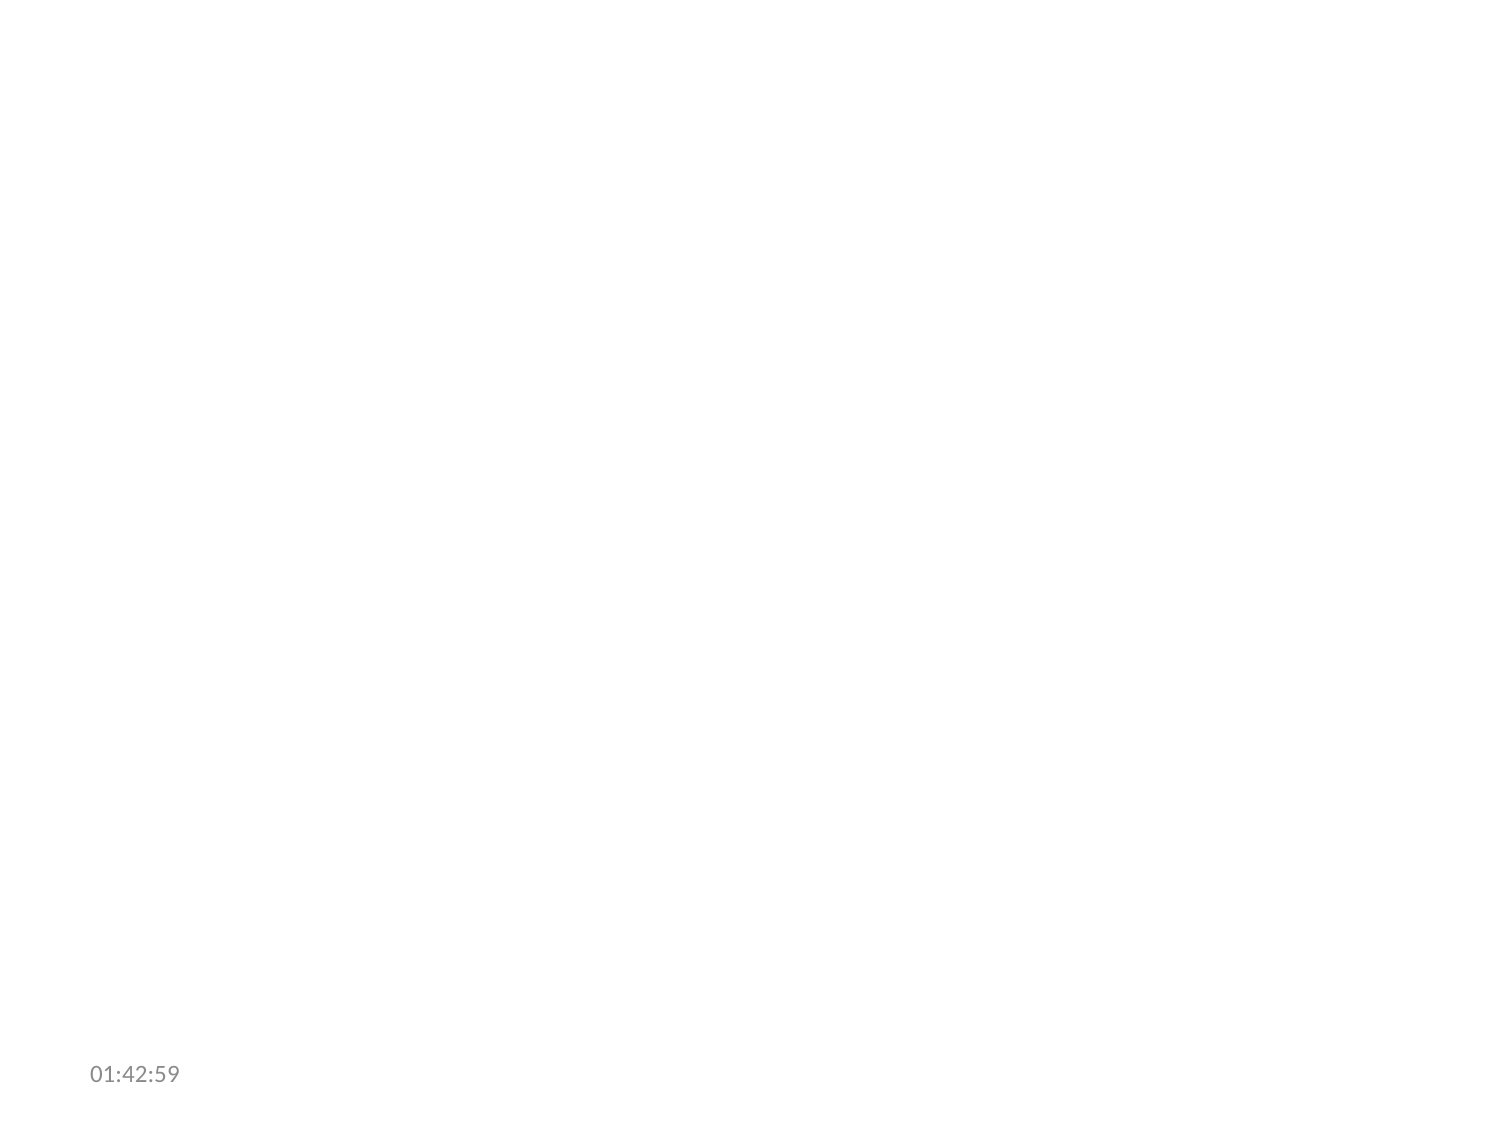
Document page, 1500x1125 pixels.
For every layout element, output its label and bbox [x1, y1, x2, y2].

slide_number [75, 1042, 425, 1103]
